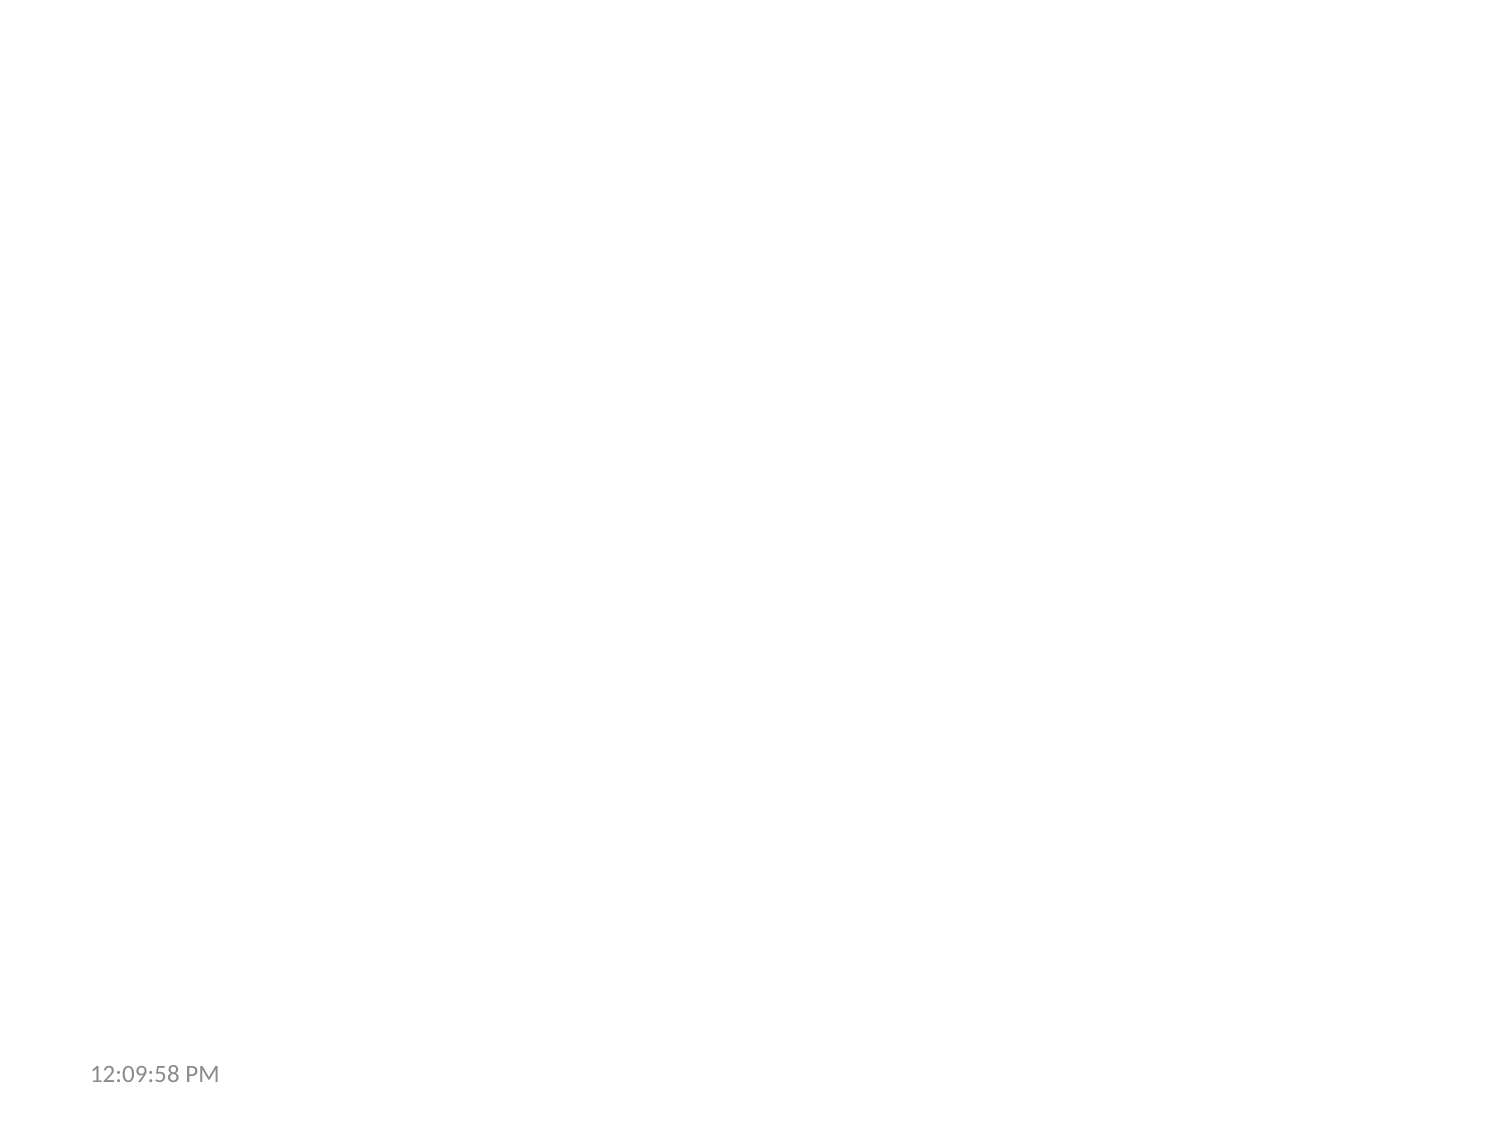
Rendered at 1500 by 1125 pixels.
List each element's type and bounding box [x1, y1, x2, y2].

slide_number [75, 1042, 425, 1103]
